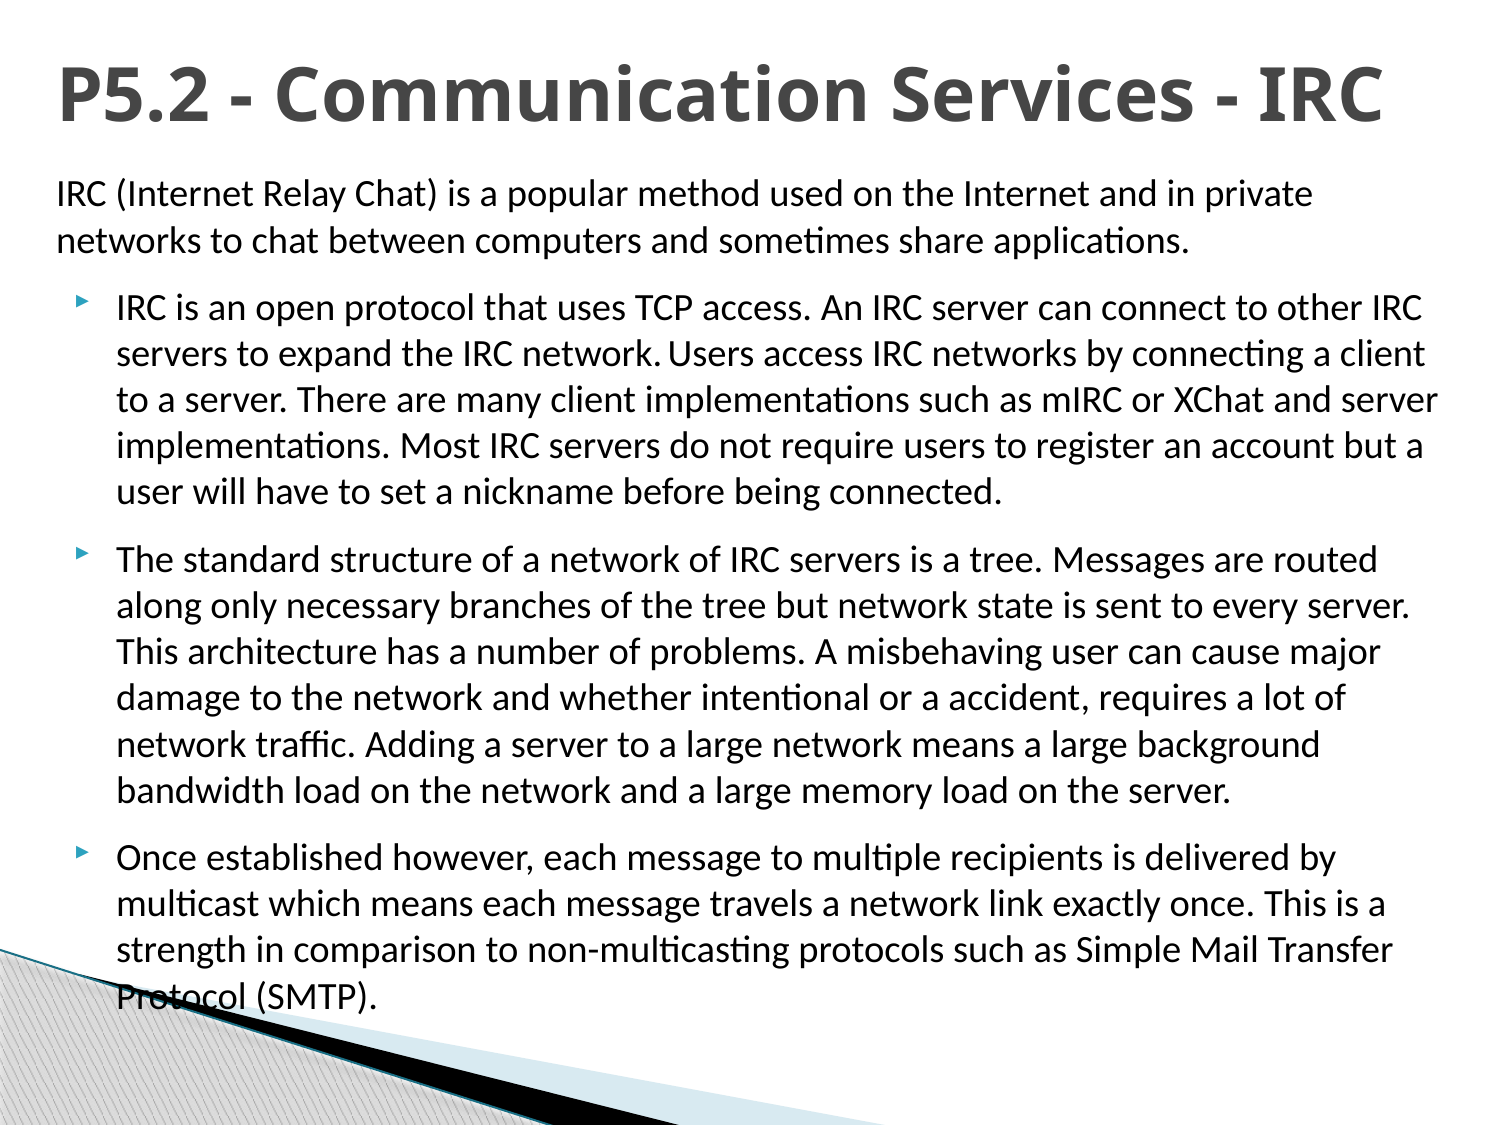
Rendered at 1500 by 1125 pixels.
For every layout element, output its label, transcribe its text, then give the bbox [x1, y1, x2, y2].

title P5.2 - Communication Services - IRC [41, 21, 1459, 161]
list IRC (Internet Relay Chat) is a popular method used on the Internet and in private networks to chat between computers and sometimes share applications. IRC is an open protocol that uses TCP access. An IRC server can connect to other IRC servers to expand the IRC network. Users access IRC networks by connecting a client to a server. There are many client implementations such as mIRC or XChat and server implementations. Most IRC servers do not require users to register an account but a user will have to set a nickname before being connected. The standard structure of a network of IRC servers is a tree. Messages are routed along only necessary branches of the tree but network state is sent to every server. This architecture has a number of problems. A misbehaving user can cause major damage to the network and whether intentional or a accident, requires a lot of network traffic. Adding a server to a large network means a large background bandwidth load on the network and a large memory load on the server. Once established however, each message to multiple recipients is delivered by multicast which means each message travels a network link exactly once. This is a strength in comparison to non-multicasting protocols such as Simple Mail Transfer Protocol (SMTP). [41, 161, 1459, 1047]
